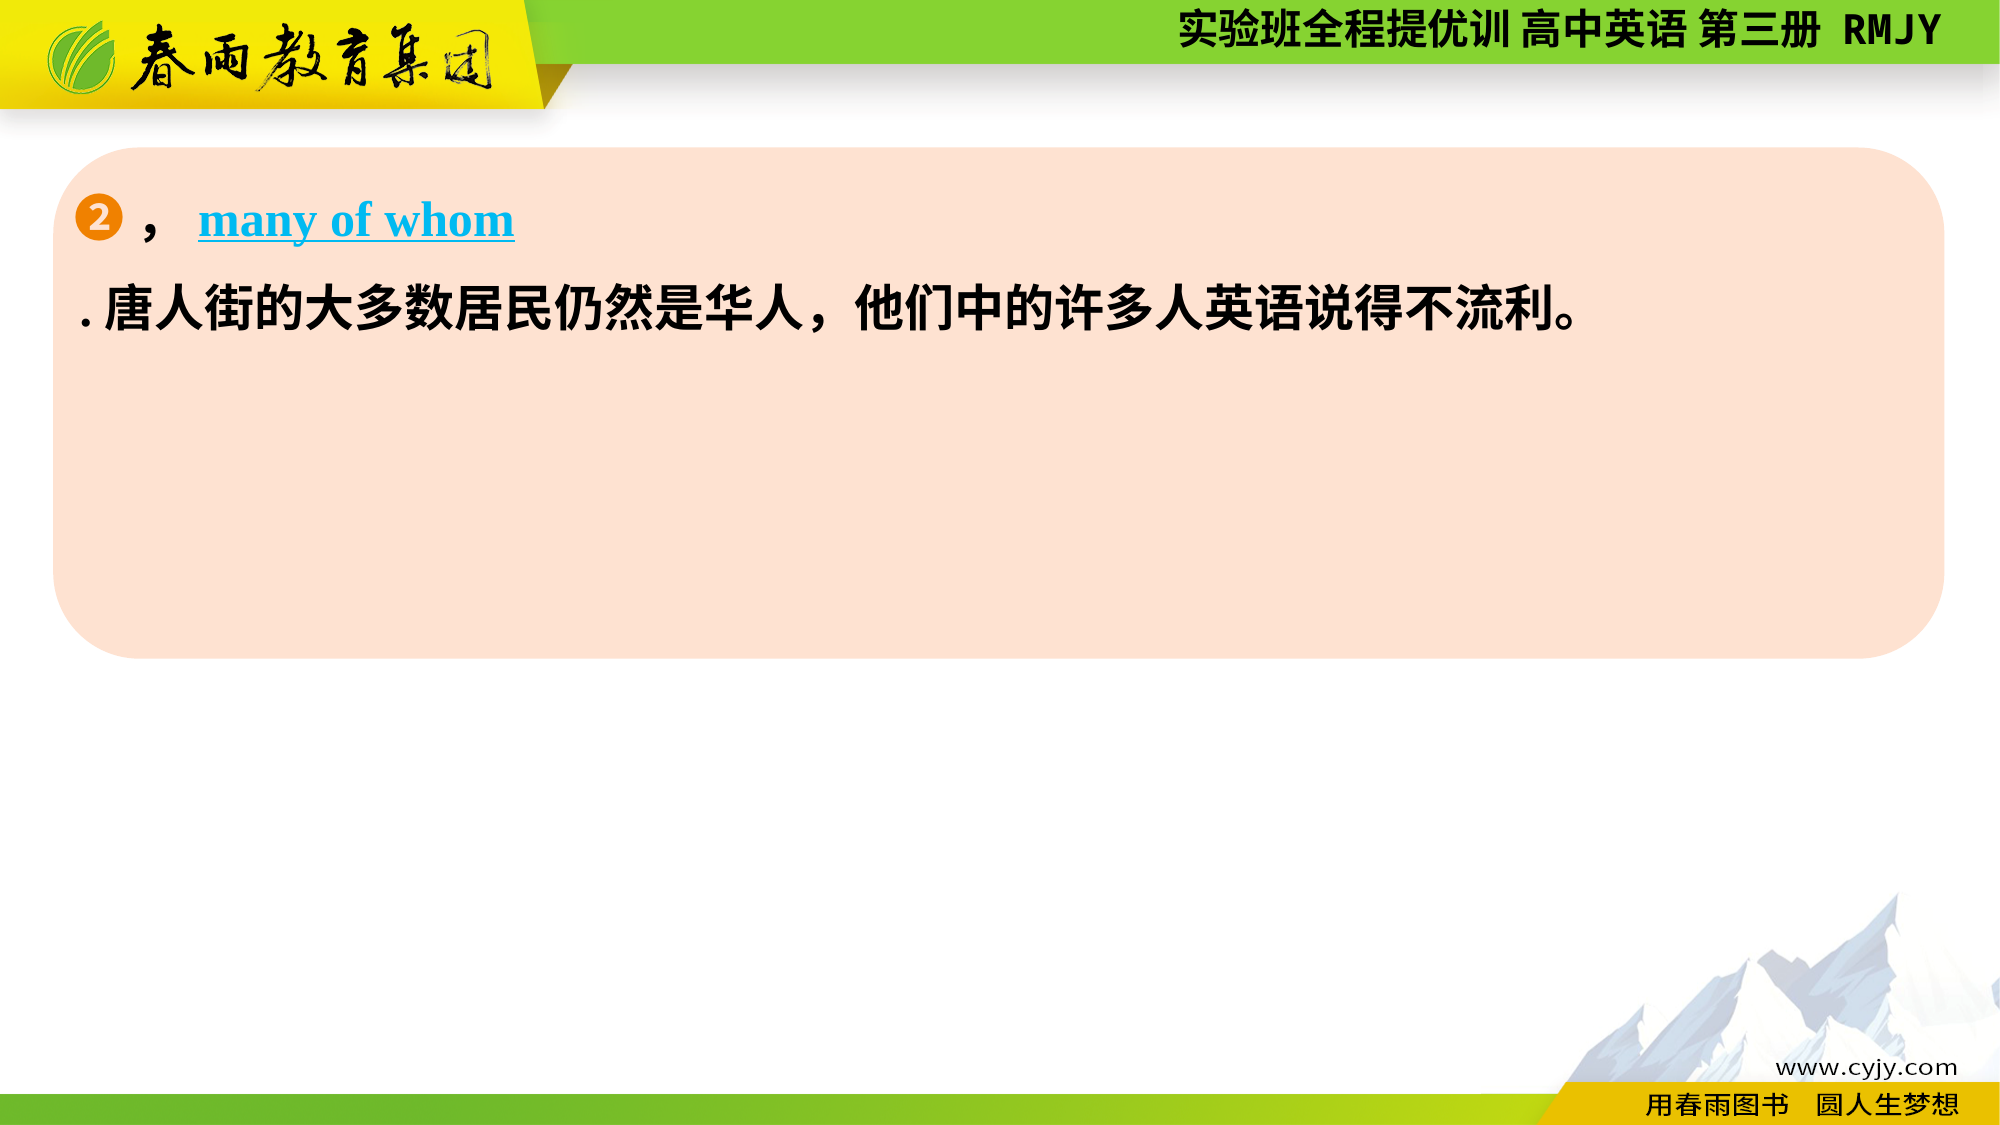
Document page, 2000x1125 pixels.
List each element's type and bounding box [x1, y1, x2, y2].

picture [0, 0, 2000, 1125]
text_box [54, 148, 1943, 658]
